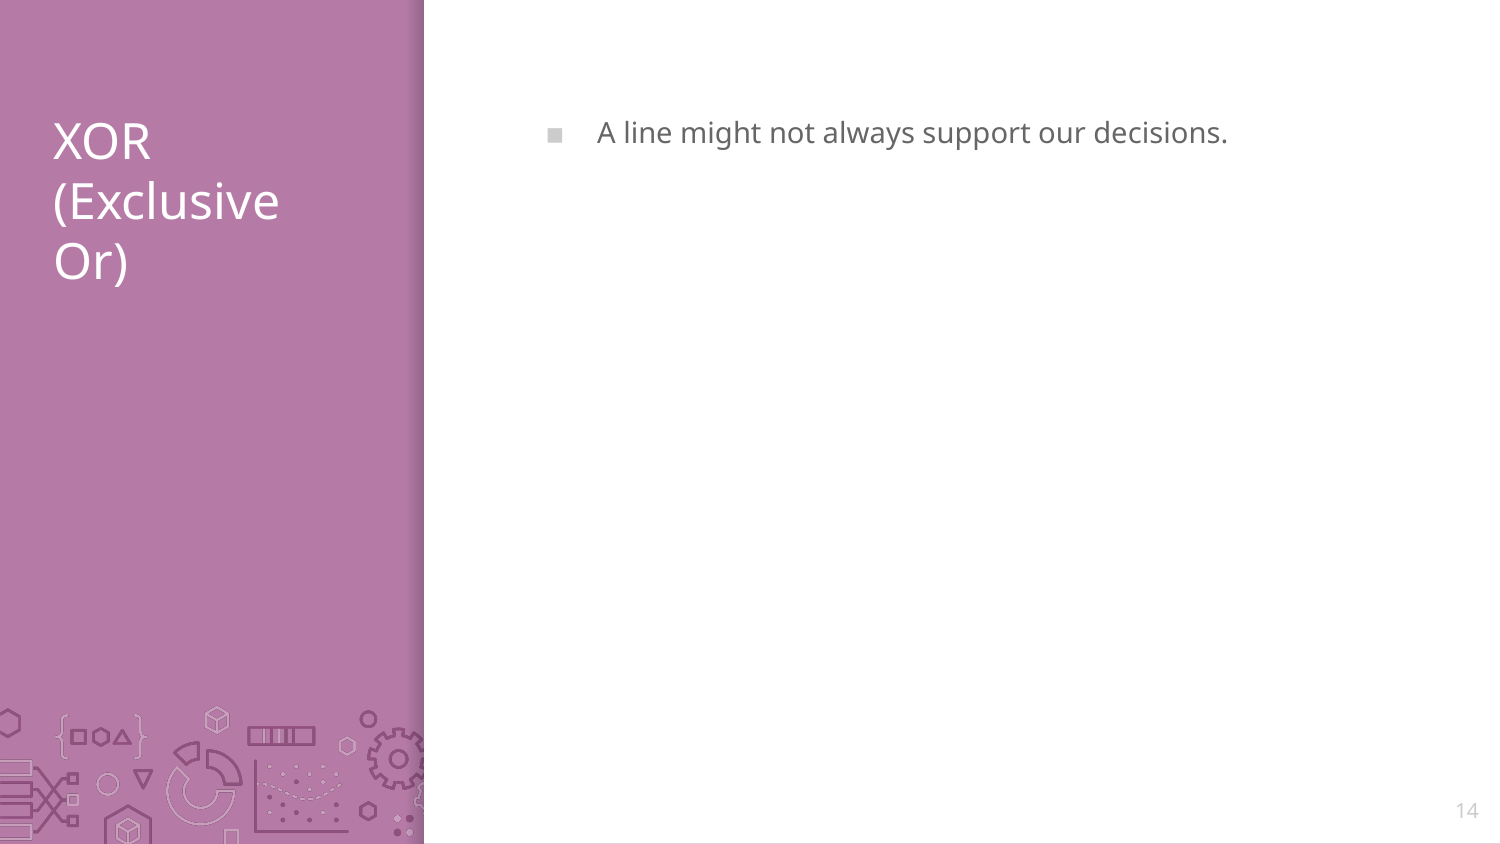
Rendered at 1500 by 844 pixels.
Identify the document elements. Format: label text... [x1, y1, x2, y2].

slide_number 14 [1403, 779, 1494, 844]
title XOR (Exclusive Or) [38, 94, 375, 748]
picture [0, 701, 424, 844]
list A line might not always support our decisions. [506, 94, 1425, 748]
